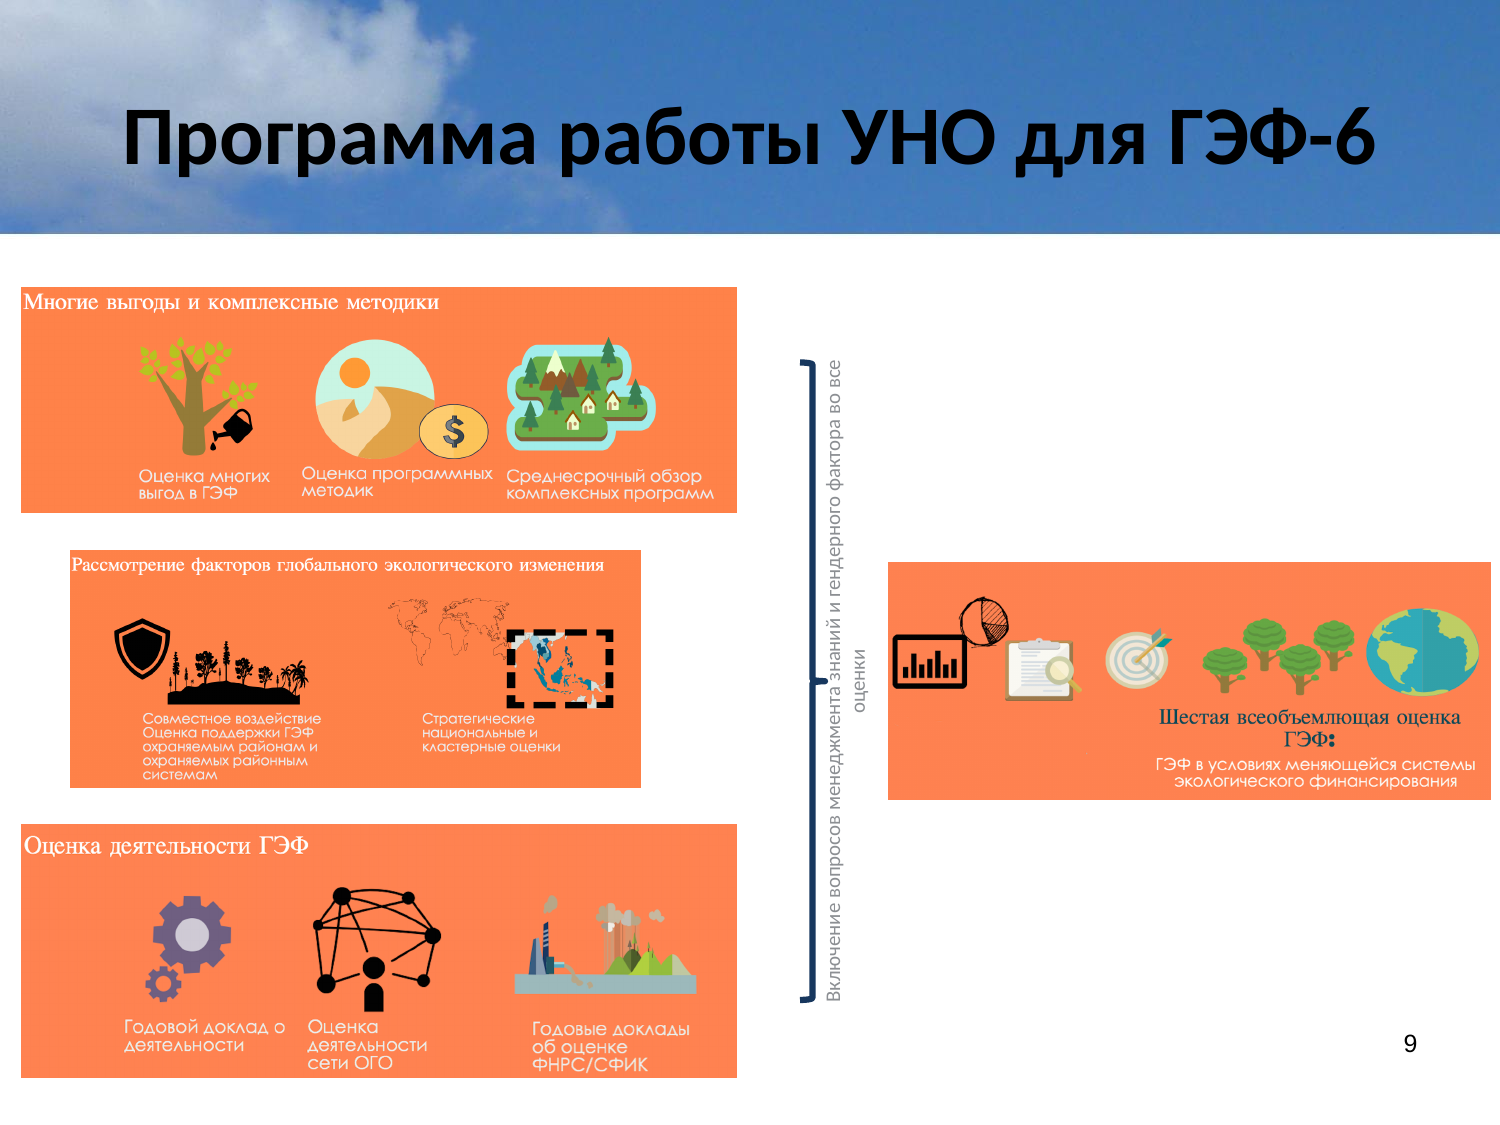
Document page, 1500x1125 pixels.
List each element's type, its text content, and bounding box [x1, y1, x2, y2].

title Программа работы УНО для ГЭФ-6 [36, 36, 819, 226]
picture [0, 0, 819, 1125]
text_box [800, 362, 819, 1000]
title Программа работы УНО для ГЭФ-6 [869, 36, 1463, 226]
text_box Включение вопросов менеджмента знаний и гендерного фактора во все оценки [819, 0, 869, 1125]
slide_number 9 [1074, 808, 1425, 1125]
picture [869, 0, 1500, 1125]
